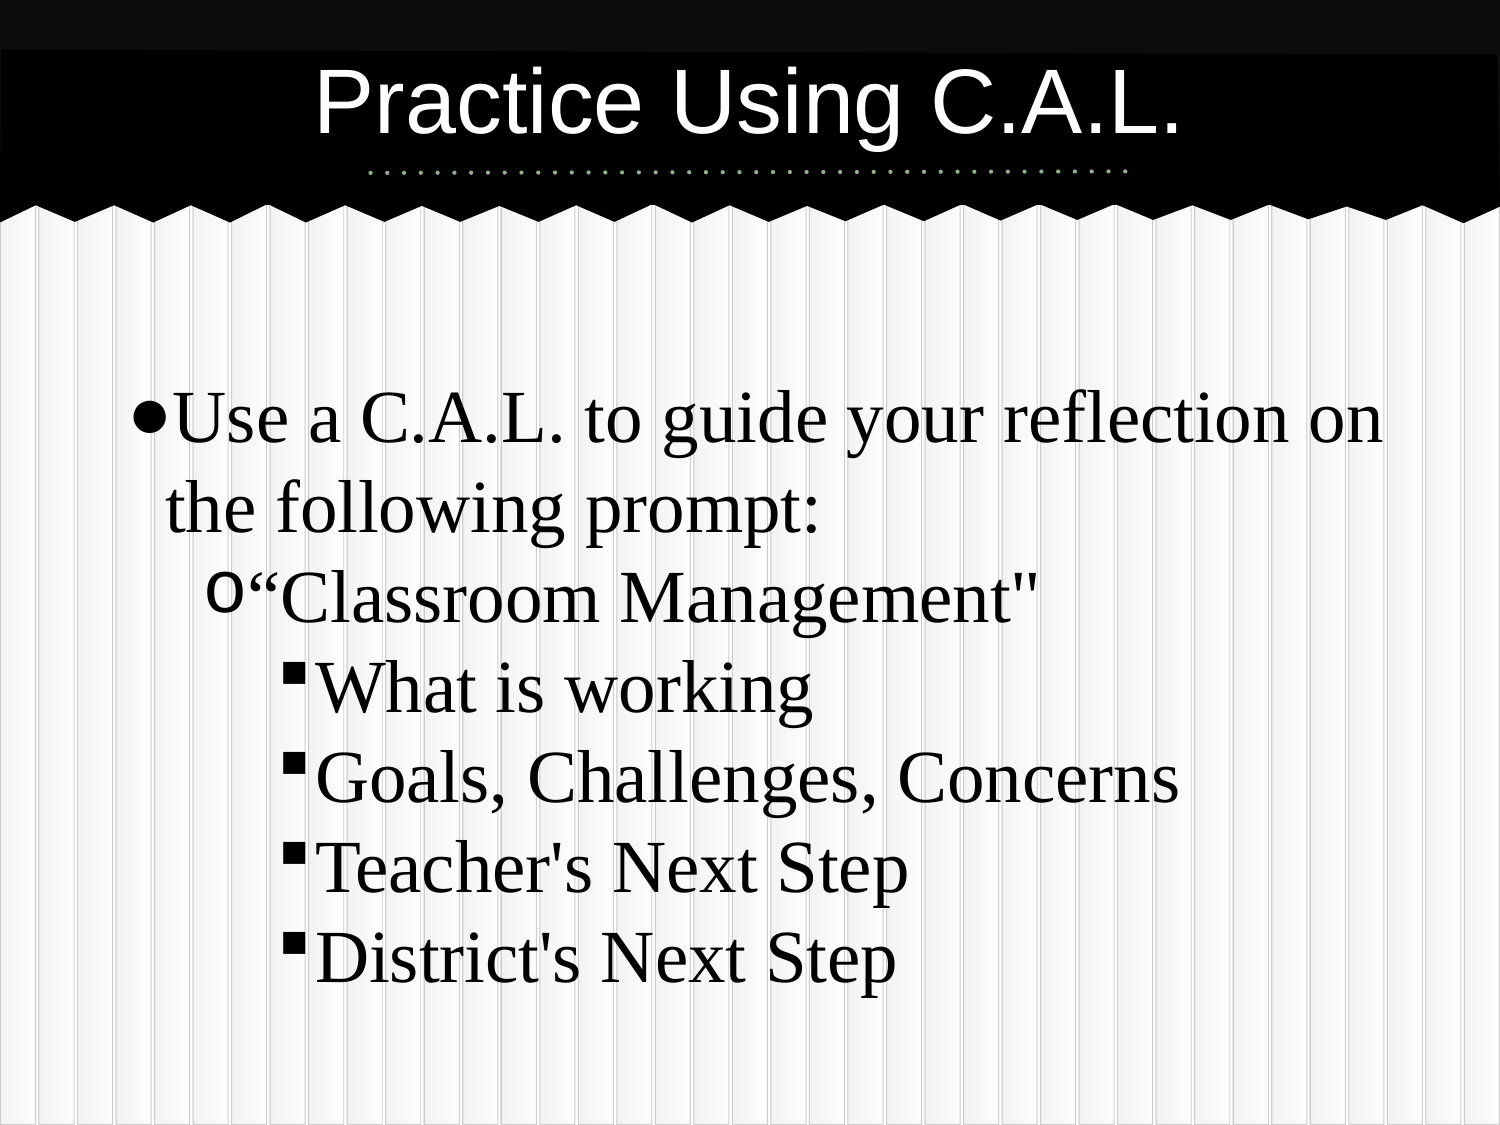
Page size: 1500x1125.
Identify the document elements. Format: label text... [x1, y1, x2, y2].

title Practice Using C.A.L. [75, 2, 1425, 191]
list Use a C.A.L. to guide your reflection on the following prompt: “Classroom Management" What is working Goals, Challenges, Concerns Teacher's Next Step District's Next Step [75, 262, 1425, 1057]
